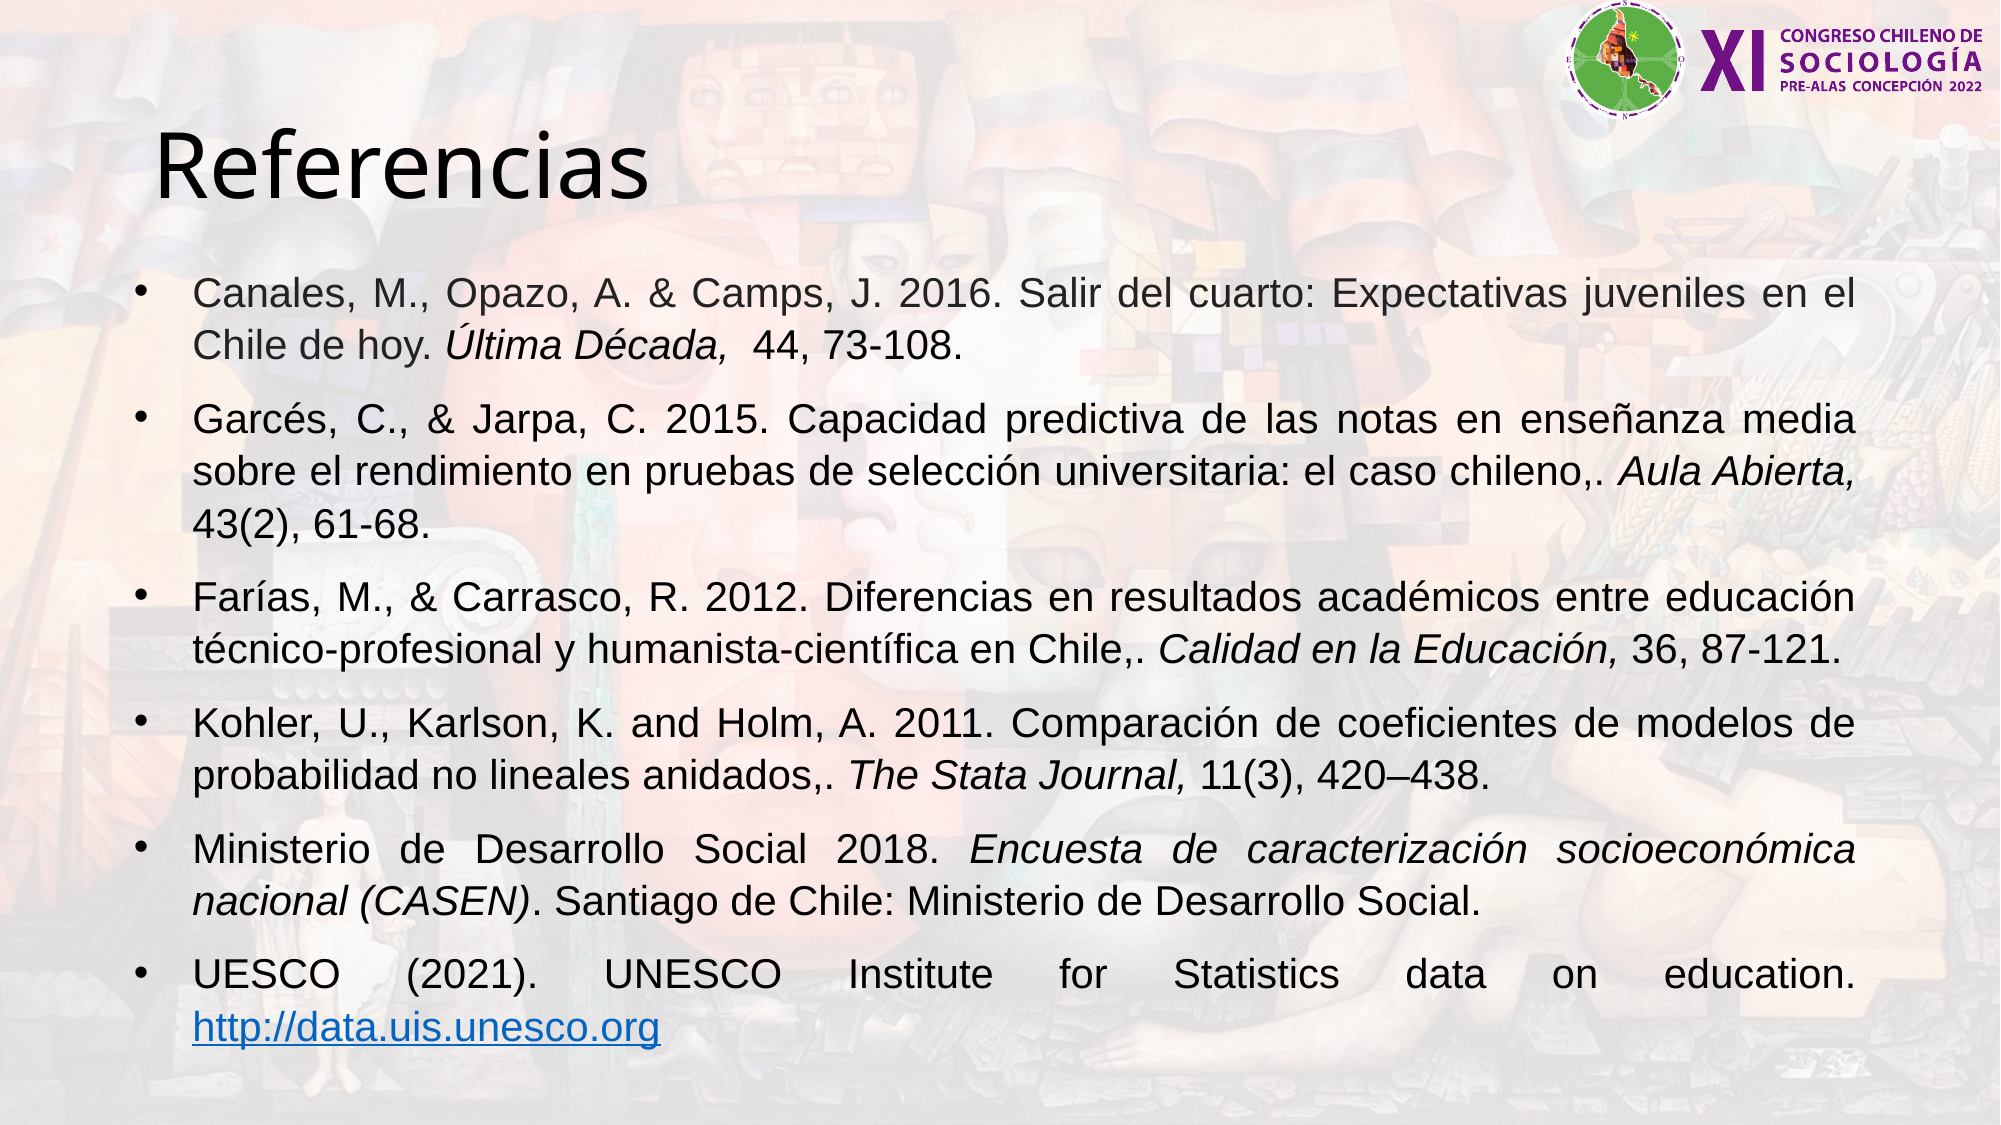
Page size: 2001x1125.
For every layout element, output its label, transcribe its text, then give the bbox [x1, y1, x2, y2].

list Canales, M., Opazo, A. & Camps, J. 2016. Salir del cuarto: Expectativas juveniles en el Chile de hoy. Última Década, 44, 73-108. Garcés, C., & Jarpa, C. 2015. Capacidad predictiva de las notas en enseñanza media sobre el rendimiento en pruebas de selección universitaria: el caso chileno,. Aula Abierta, 43(2), 61-68. Farías, M., & Carrasco, R. 2012. Diferencias en resultados académicos entre educación técnico-profesional y humanista-científica en Chile,. Calidad en la Educación, 36, 87-121. Kohler, U., Karlson, K. and Holm, A. 2011. Comparación de coeficientes de modelos de probabilidad no lineales anidados,. The Stata Journal, 11(3), 420–438. Ministerio de Desarrollo Social 2018. Encuesta de caracterización socioeconómica nacional (CASEN). Santiago de Chile: Ministerio de Desarrollo Social. UESCO (2021). UNESCO Institute for Statistics data on education. http://data.uis.unesco.org [102, 255, 1873, 928]
title Referencias [137, 59, 1863, 255]
picture [1565, 0, 1982, 121]
